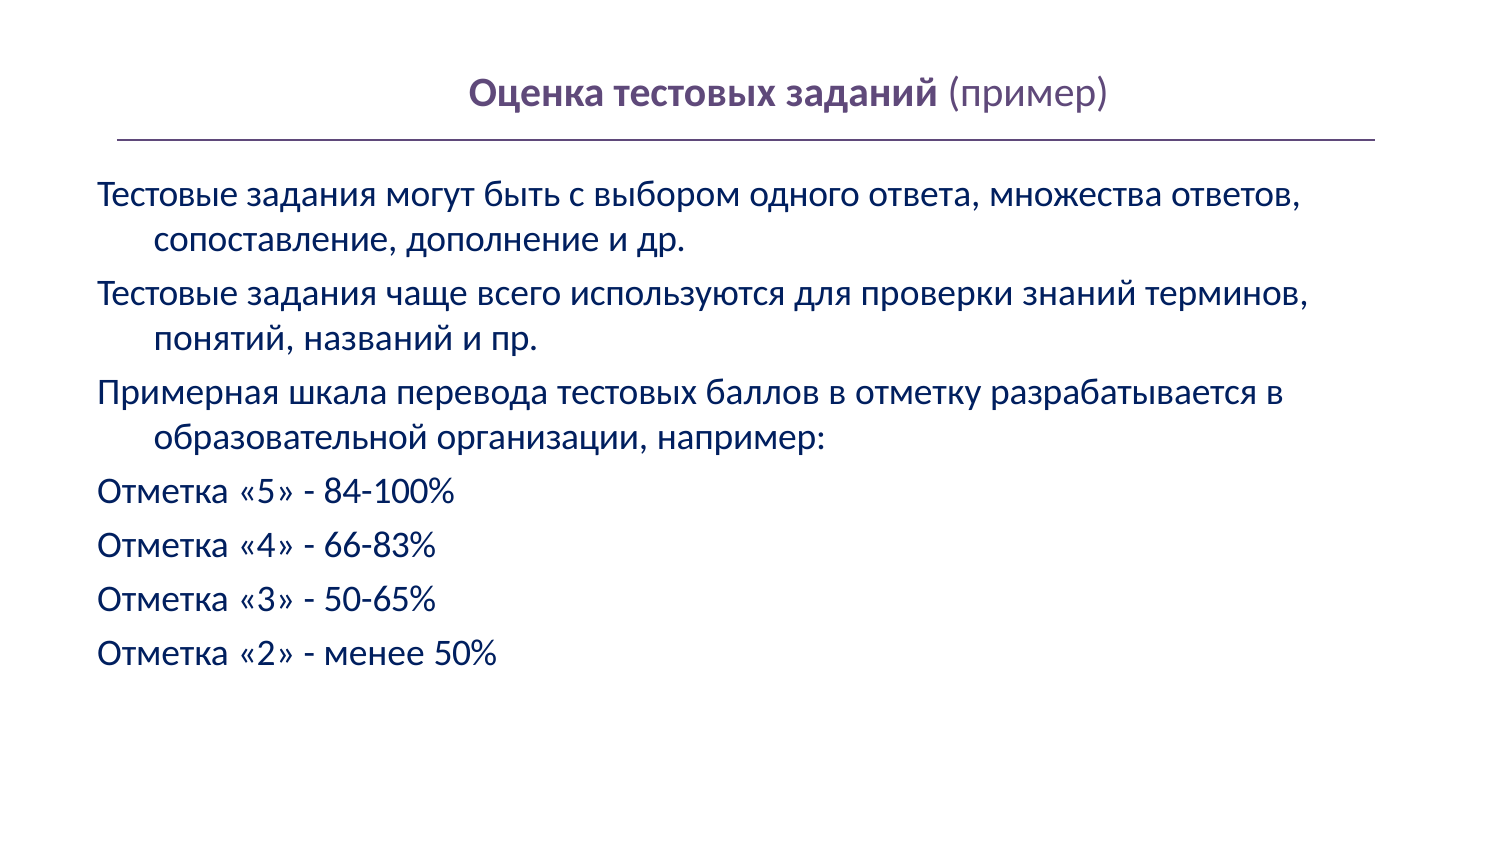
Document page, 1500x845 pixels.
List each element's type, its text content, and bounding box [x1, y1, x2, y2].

list Тестовые задания могут быть с выбором одного ответа, множества ответов, сопоставление, дополнение и др. Тестовые задания чаще всего используются для проверки знаний терминов, понятий, названий и пр. Примерная шкала перевода тестовых баллов в отметку разрабатывается в образовательной организации, например: Отметка «5» - 84-100% Отметка «4» - 66-83% Отметка «3» - 50-65% Отметка «2» - менее 50% [70, 143, 1429, 674]
title Оценка тестовых заданий (пример) [83, 28, 1417, 143]
